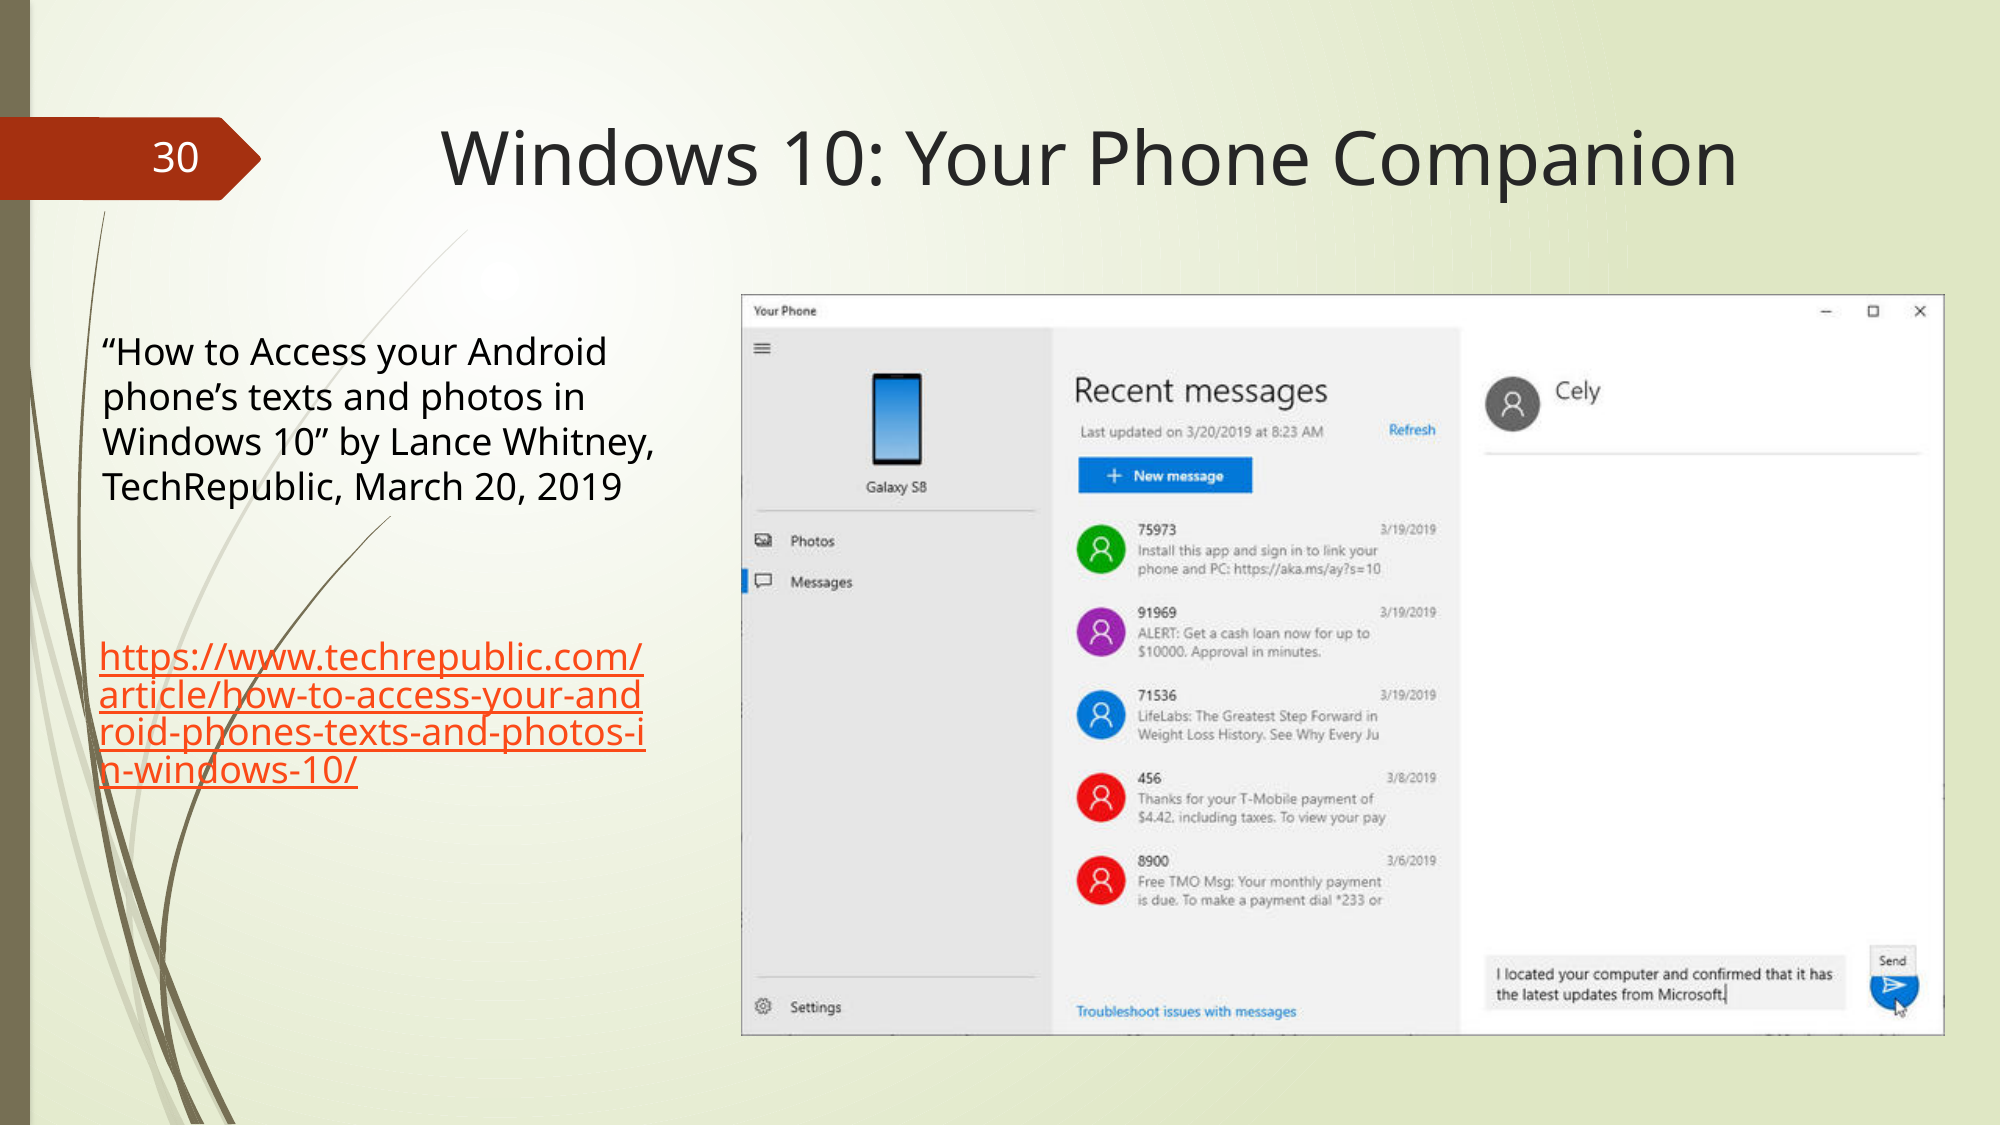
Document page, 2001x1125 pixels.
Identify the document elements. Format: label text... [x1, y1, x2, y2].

text_box “How to Access your Android phone’s texts and photos in Windows 10” by Lance Whitney, TechRepublic, March 20, 2019 [87, 320, 671, 515]
slide_number 30 [87, 129, 216, 190]
title Windows 10: Your Phone Companion [425, 102, 1888, 313]
picture [741, 294, 1945, 1036]
text_box https://www.techrepublic.com/article/how-to-access-your-android-phones-texts-and-photos-in-windows-10/ [84, 625, 671, 692]
